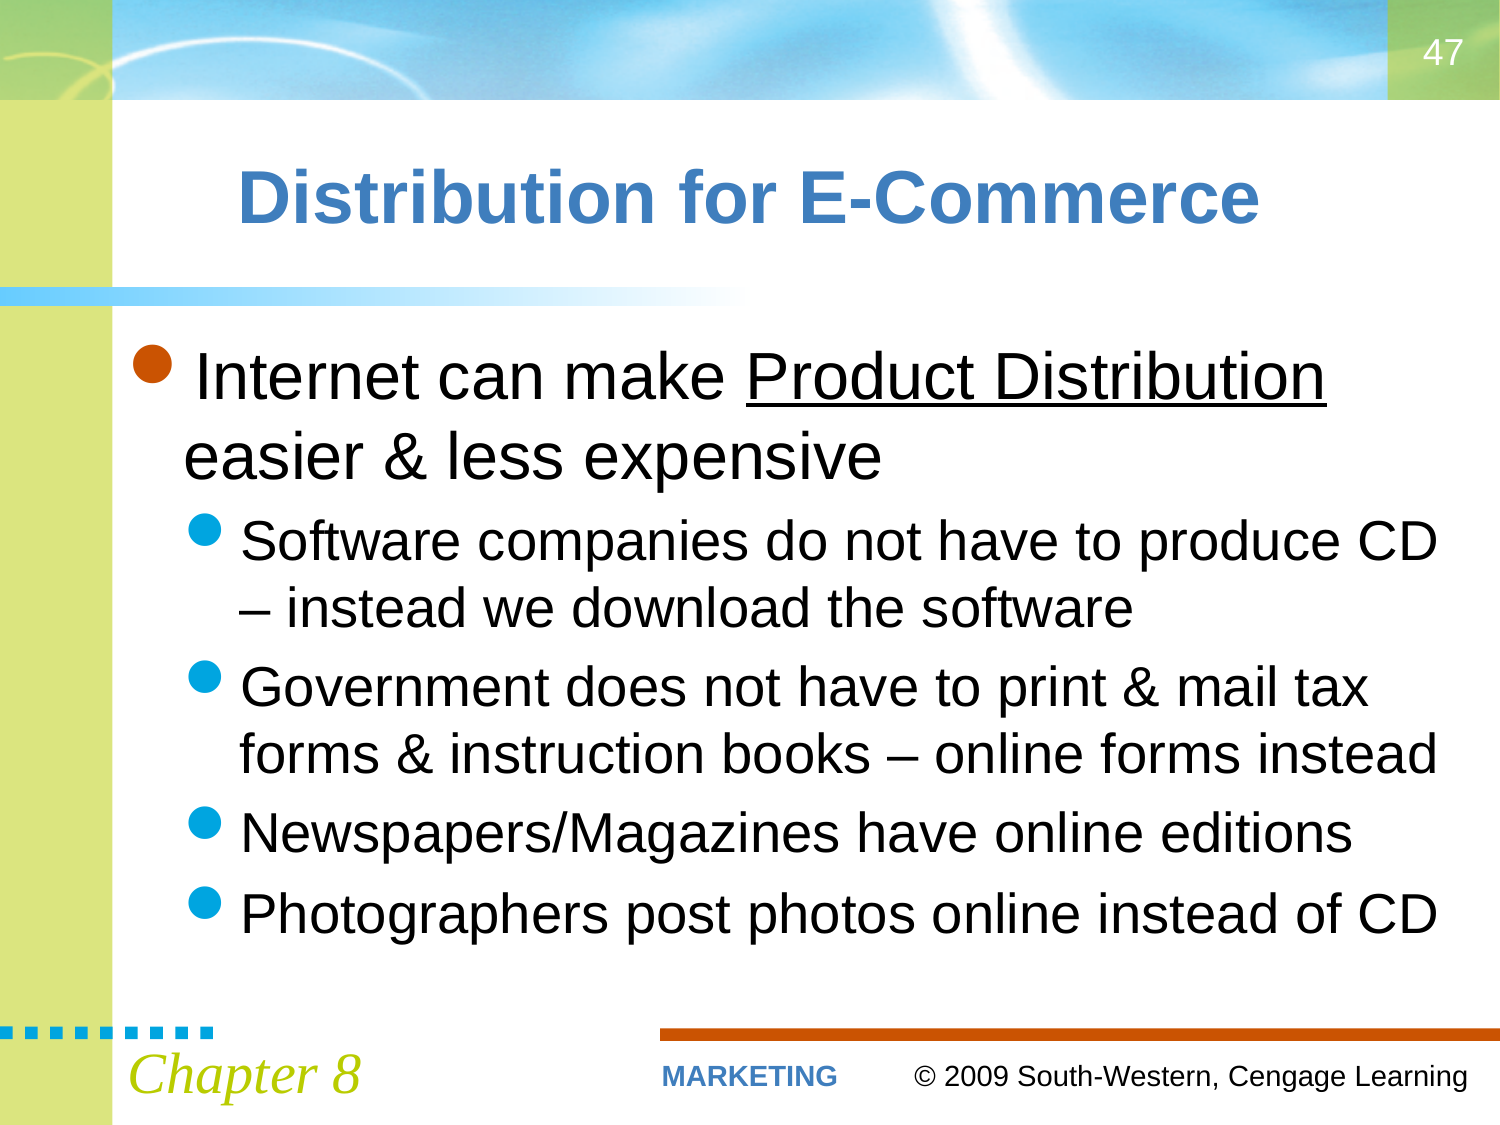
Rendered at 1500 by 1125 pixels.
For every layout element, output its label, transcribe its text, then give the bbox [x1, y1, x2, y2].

slide_number 47 [1387, 0, 1500, 101]
list Internet can make Product Distribution easier & less expensive Software companies do not have to produce CD – instead we download the software Government does not have to print & mail tax forms & instruction books – online forms instead Newspapers/Magazines have online editions Photographers post photos online instead of CD [112, 324, 1463, 1001]
title Distribution for E-Commerce [112, 99, 1388, 288]
footer Chapter 8 [112, 1012, 638, 1113]
